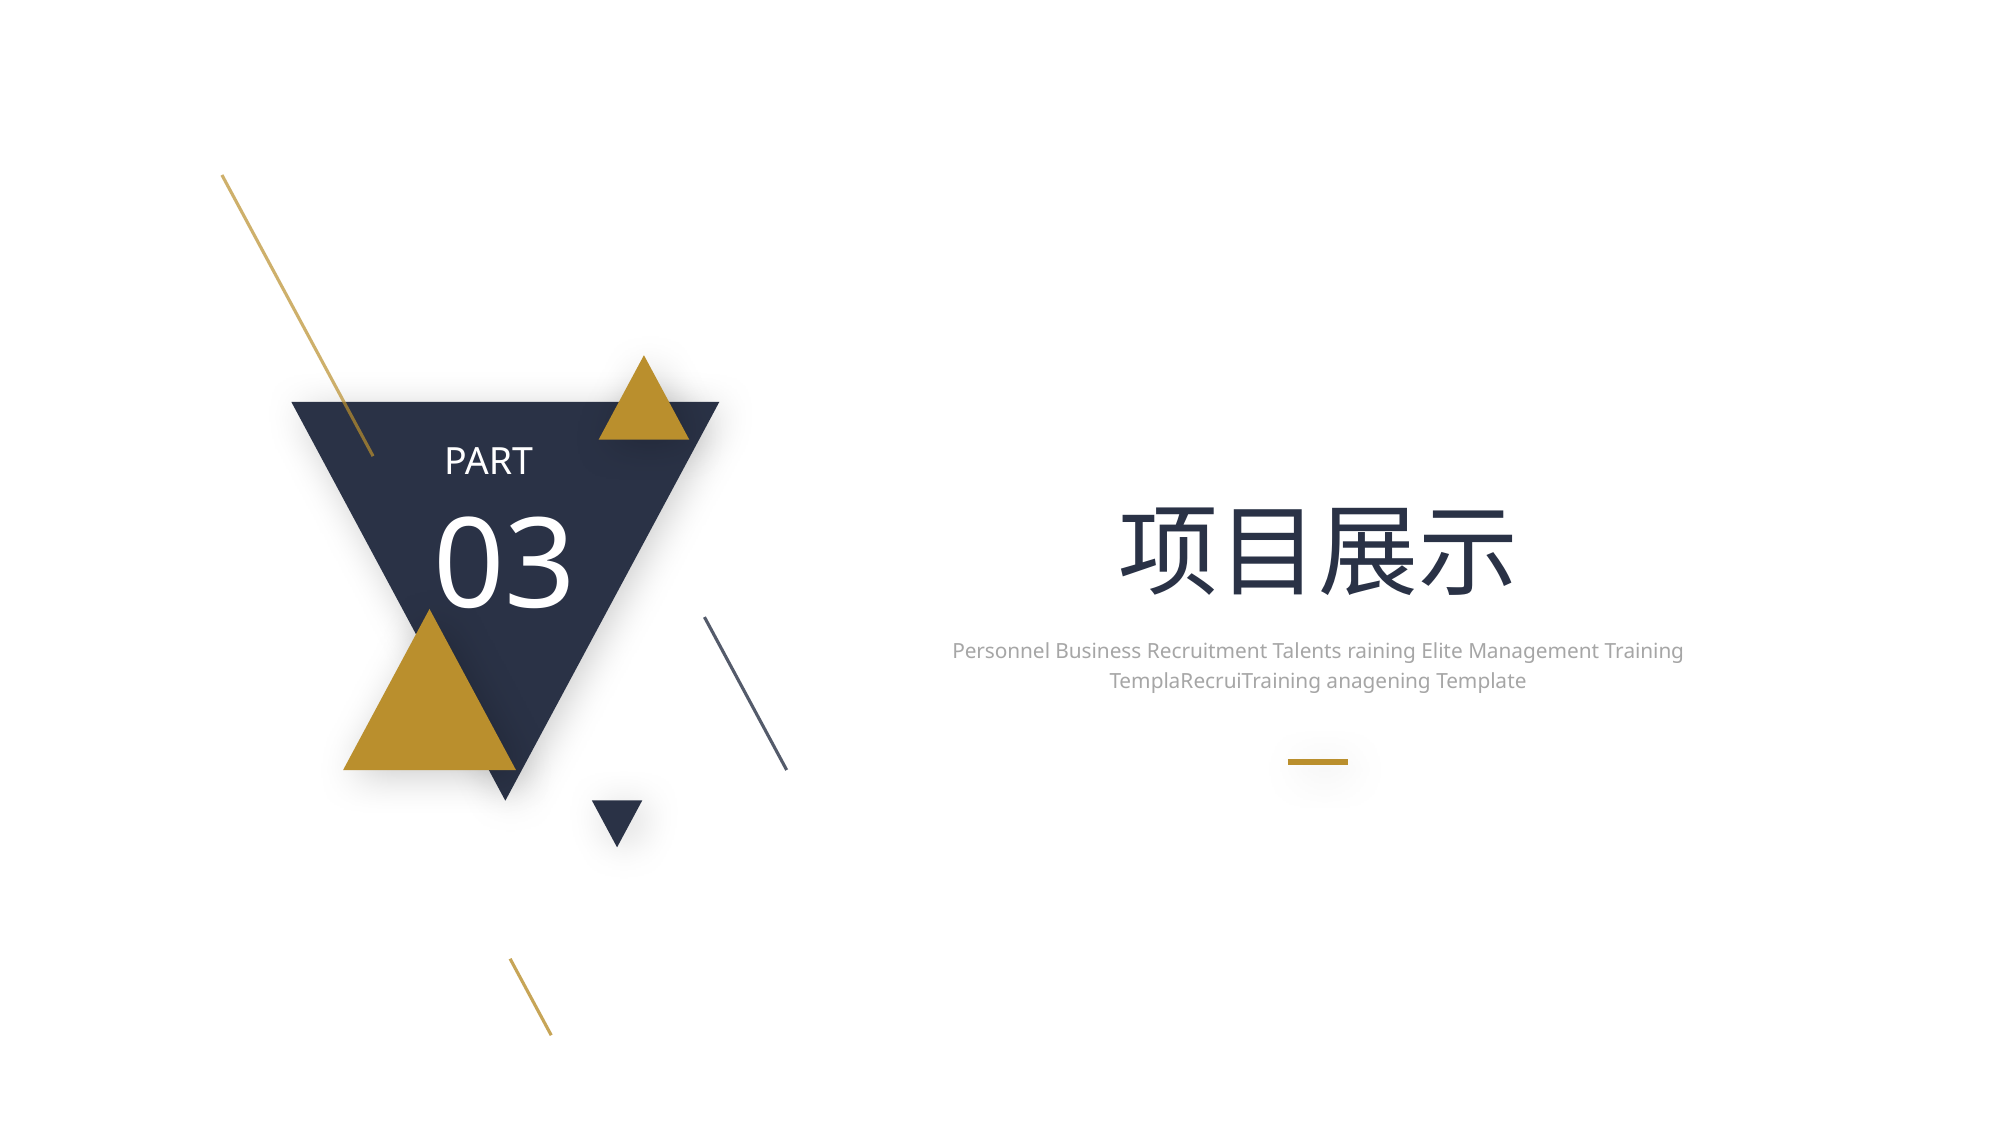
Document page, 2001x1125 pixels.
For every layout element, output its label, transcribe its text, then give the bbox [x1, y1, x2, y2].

text_box [501, 793, 511, 803]
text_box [221, 174, 374, 457]
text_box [704, 616, 787, 770]
text_box Personnel Business Recruitment Talents raining Elite Management Training TemplaRecruiTraining anagening Template [839, 624, 1798, 730]
text_box 03 [418, 475, 592, 641]
text_box 项目展示 [1103, 480, 1533, 616]
text_box [319, 400, 689, 756]
text_box [695, 400, 722, 431]
text_box [596, 353, 692, 441]
text_box PART [429, 429, 580, 490]
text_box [510, 958, 552, 1036]
text_box [341, 628, 518, 772]
text_box [590, 799, 645, 850]
